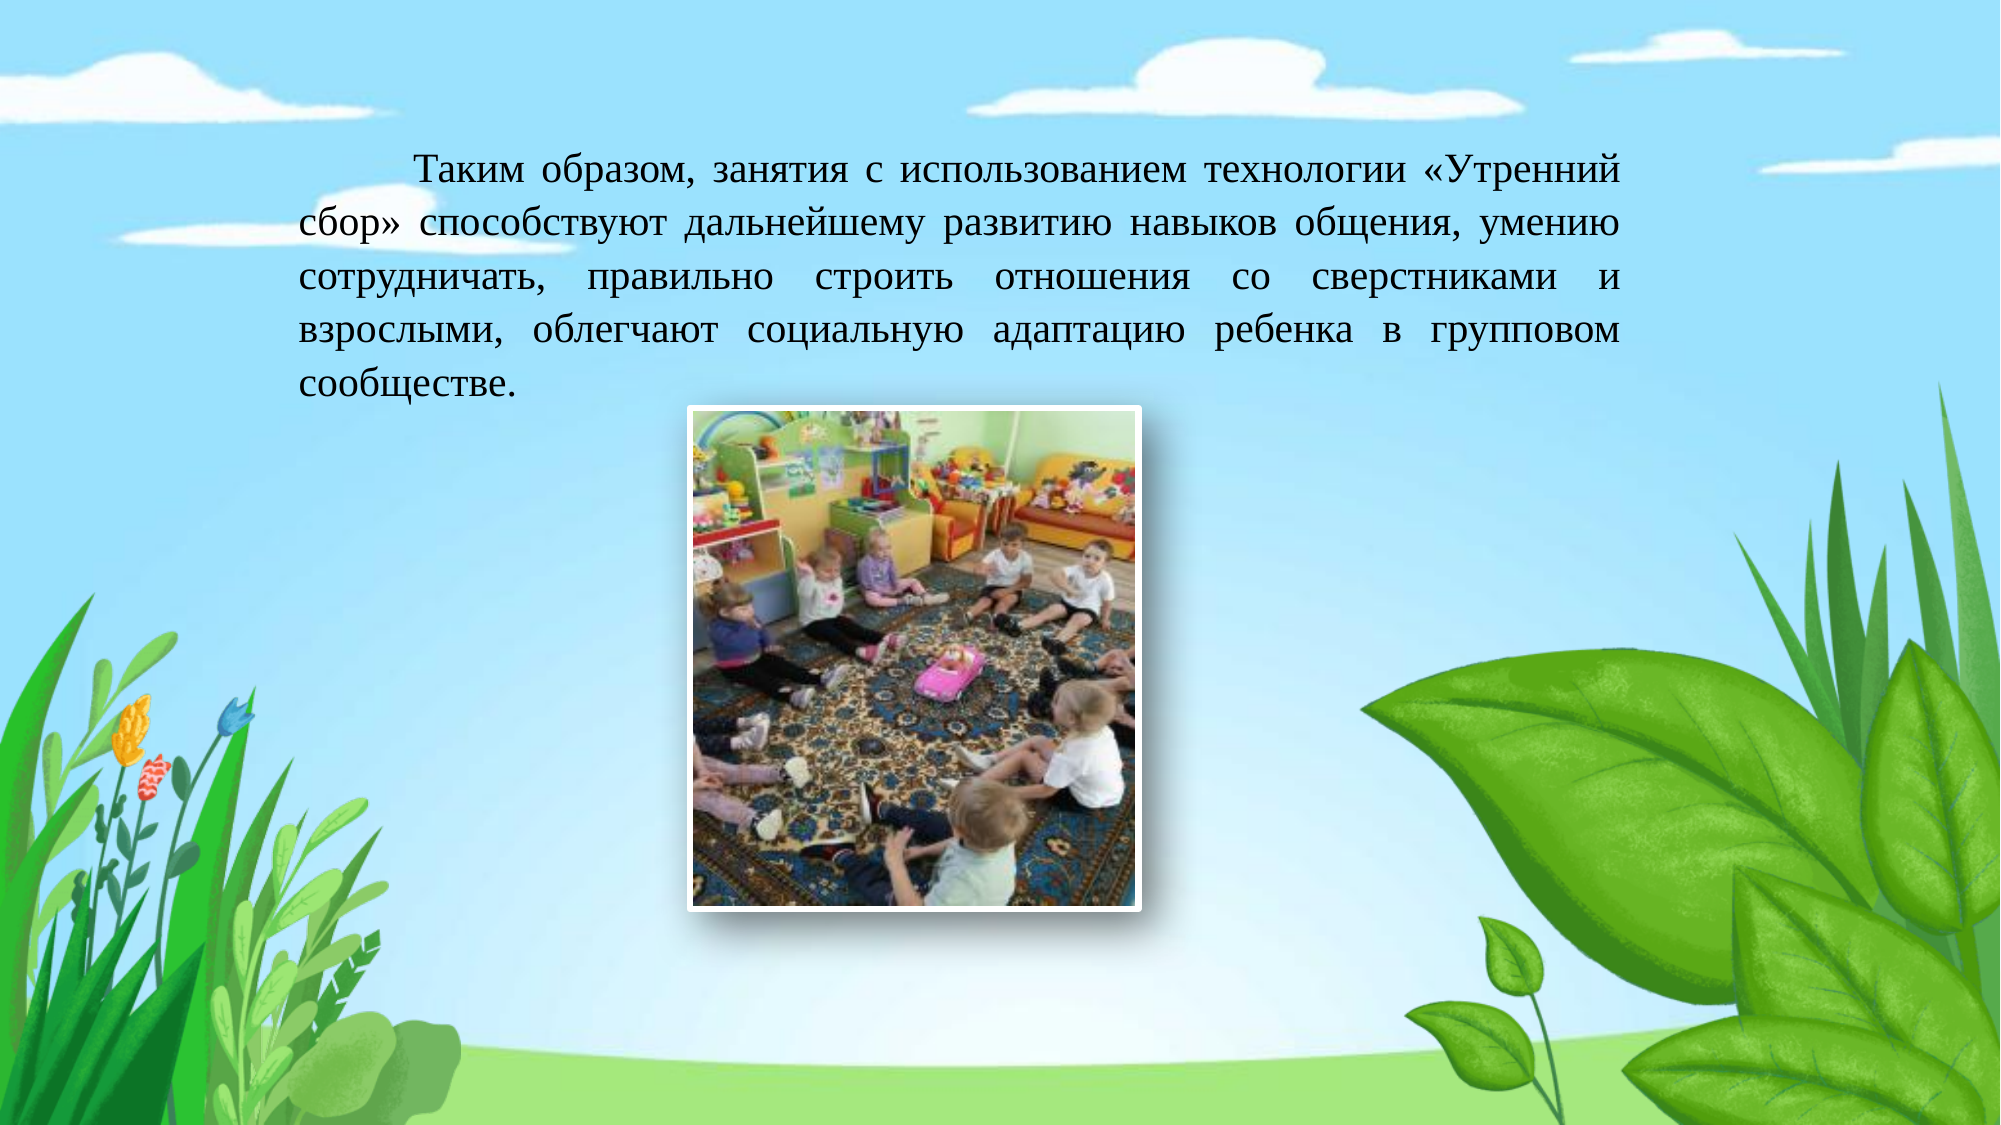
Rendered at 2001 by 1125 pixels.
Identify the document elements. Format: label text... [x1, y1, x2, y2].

text_box Таким образом, занятия с использованием технологии «Утренний сбор» способствуют дальнейшему развитию навыков общения, умению сотрудничать, правильно строить отношения со сверстниками и взрослыми, облегчают социальную адаптацию ребенка в групповом сообществе. [283, 129, 1636, 412]
picture [0, 0, 2001, 1125]
